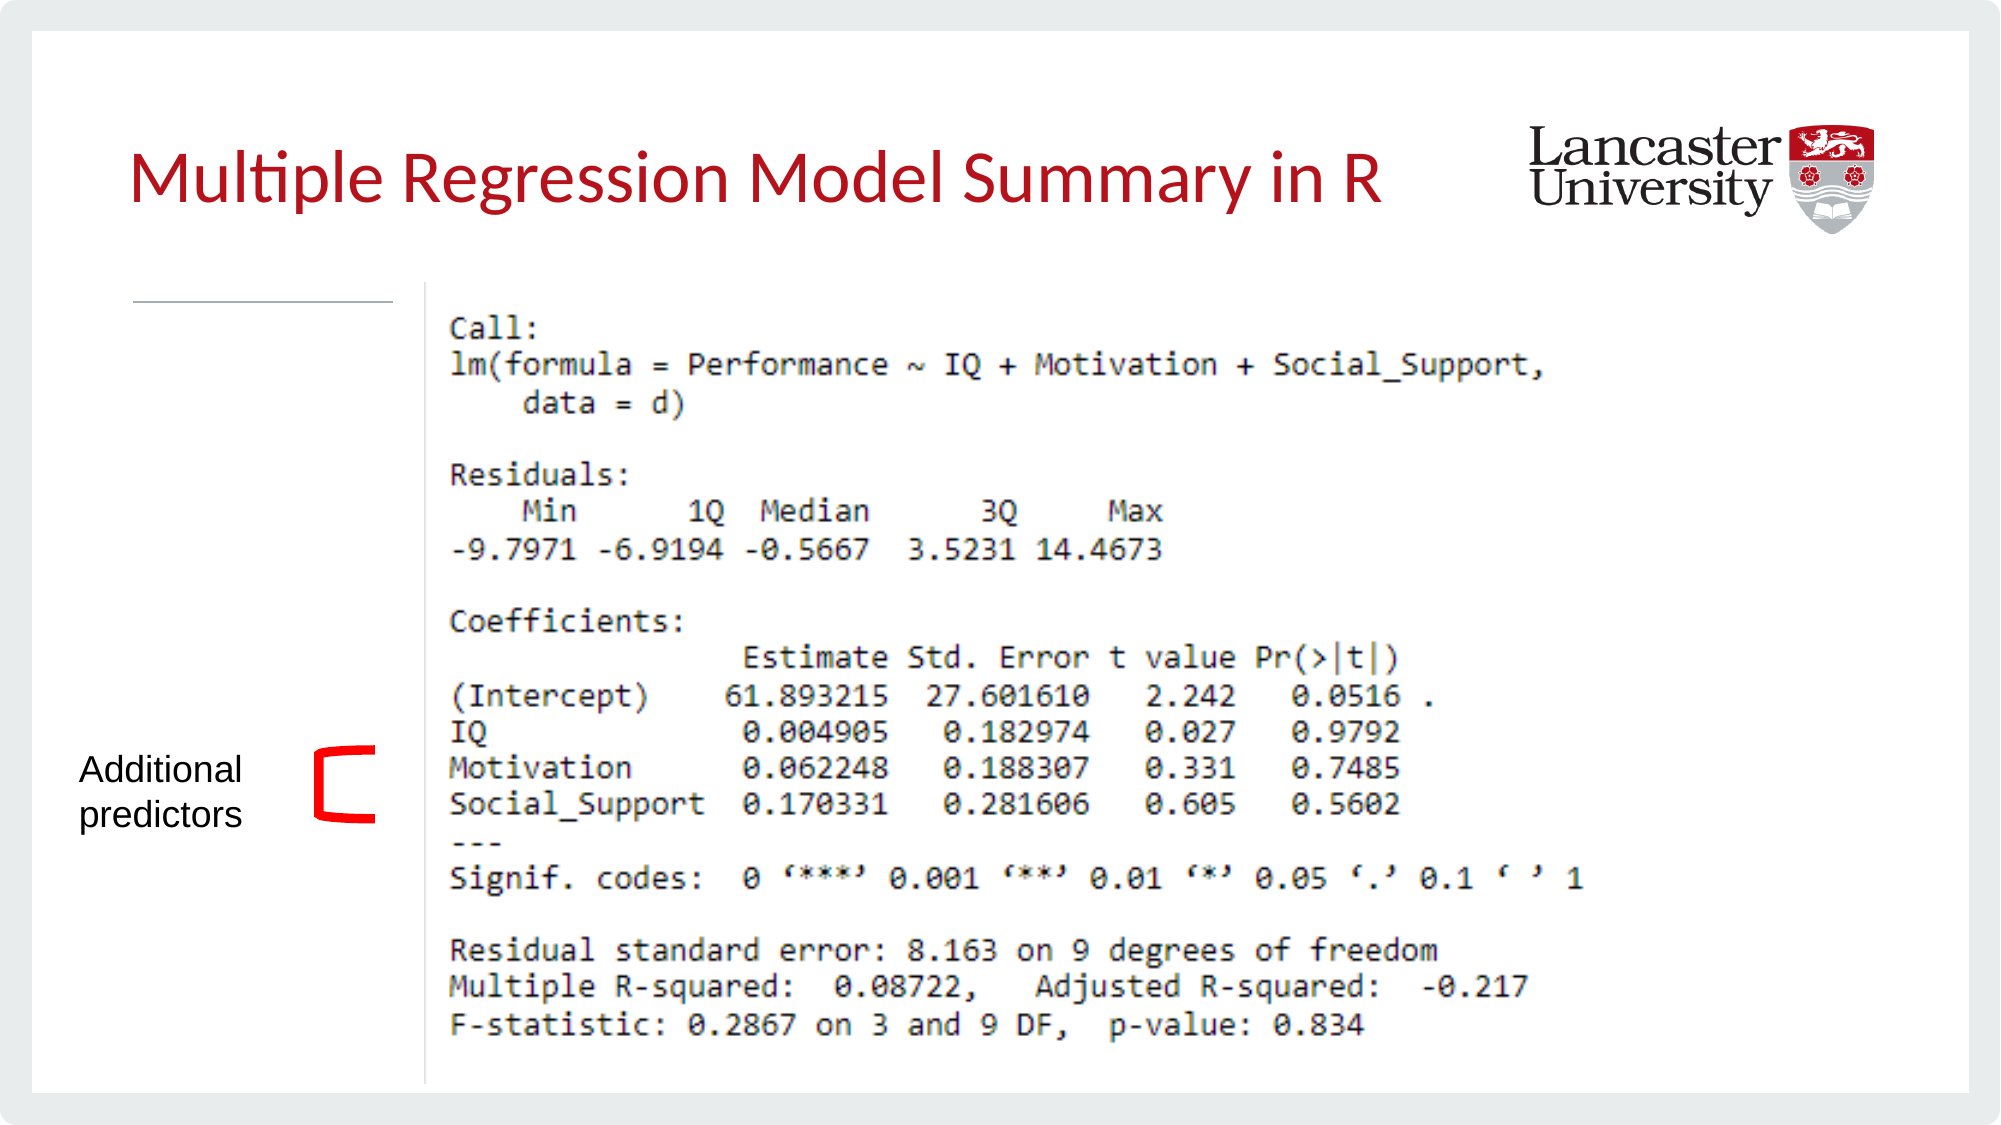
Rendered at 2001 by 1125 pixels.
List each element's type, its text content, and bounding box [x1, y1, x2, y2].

text_box [318, 749, 375, 820]
title Multiple Regression Model Summary in R [128, 78, 1448, 279]
picture [424, 282, 1628, 1084]
text_box Additional predictors [63, 737, 294, 843]
